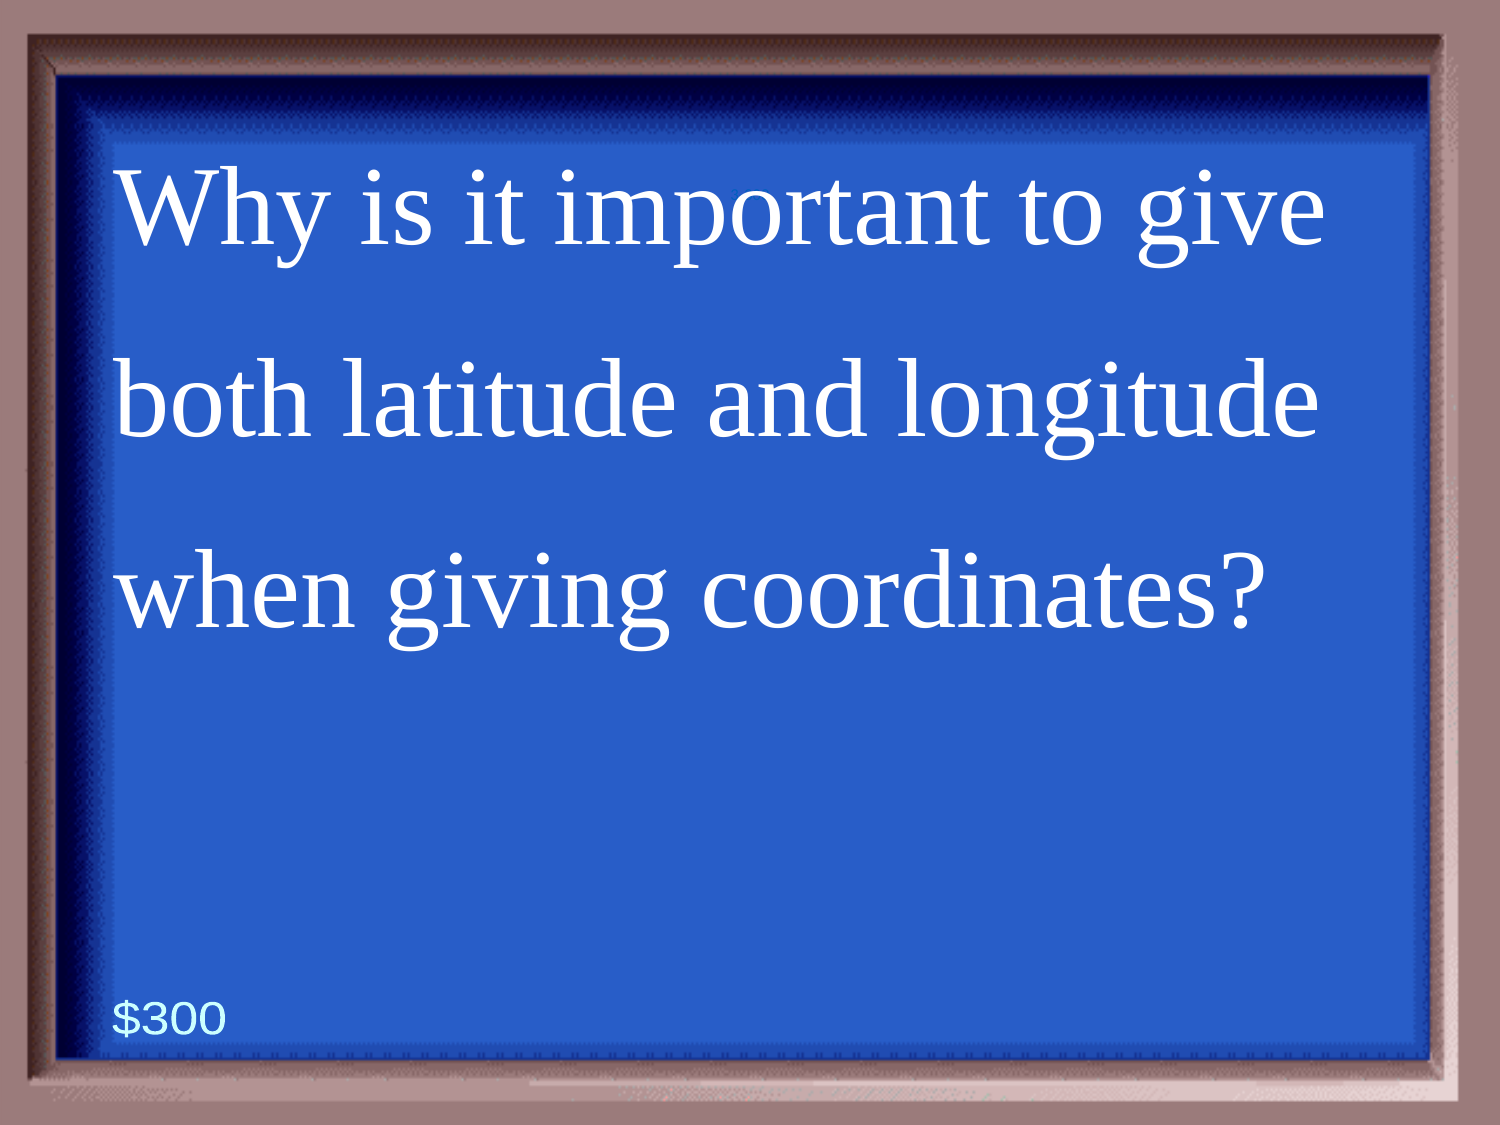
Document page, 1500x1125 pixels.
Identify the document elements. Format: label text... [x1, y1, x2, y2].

text_box Why is it important to give both latitude and longitude when giving coordinates? [98, 124, 1366, 658]
title 3-300 [112, 99, 1388, 288]
picture [0, 0, 1500, 1125]
